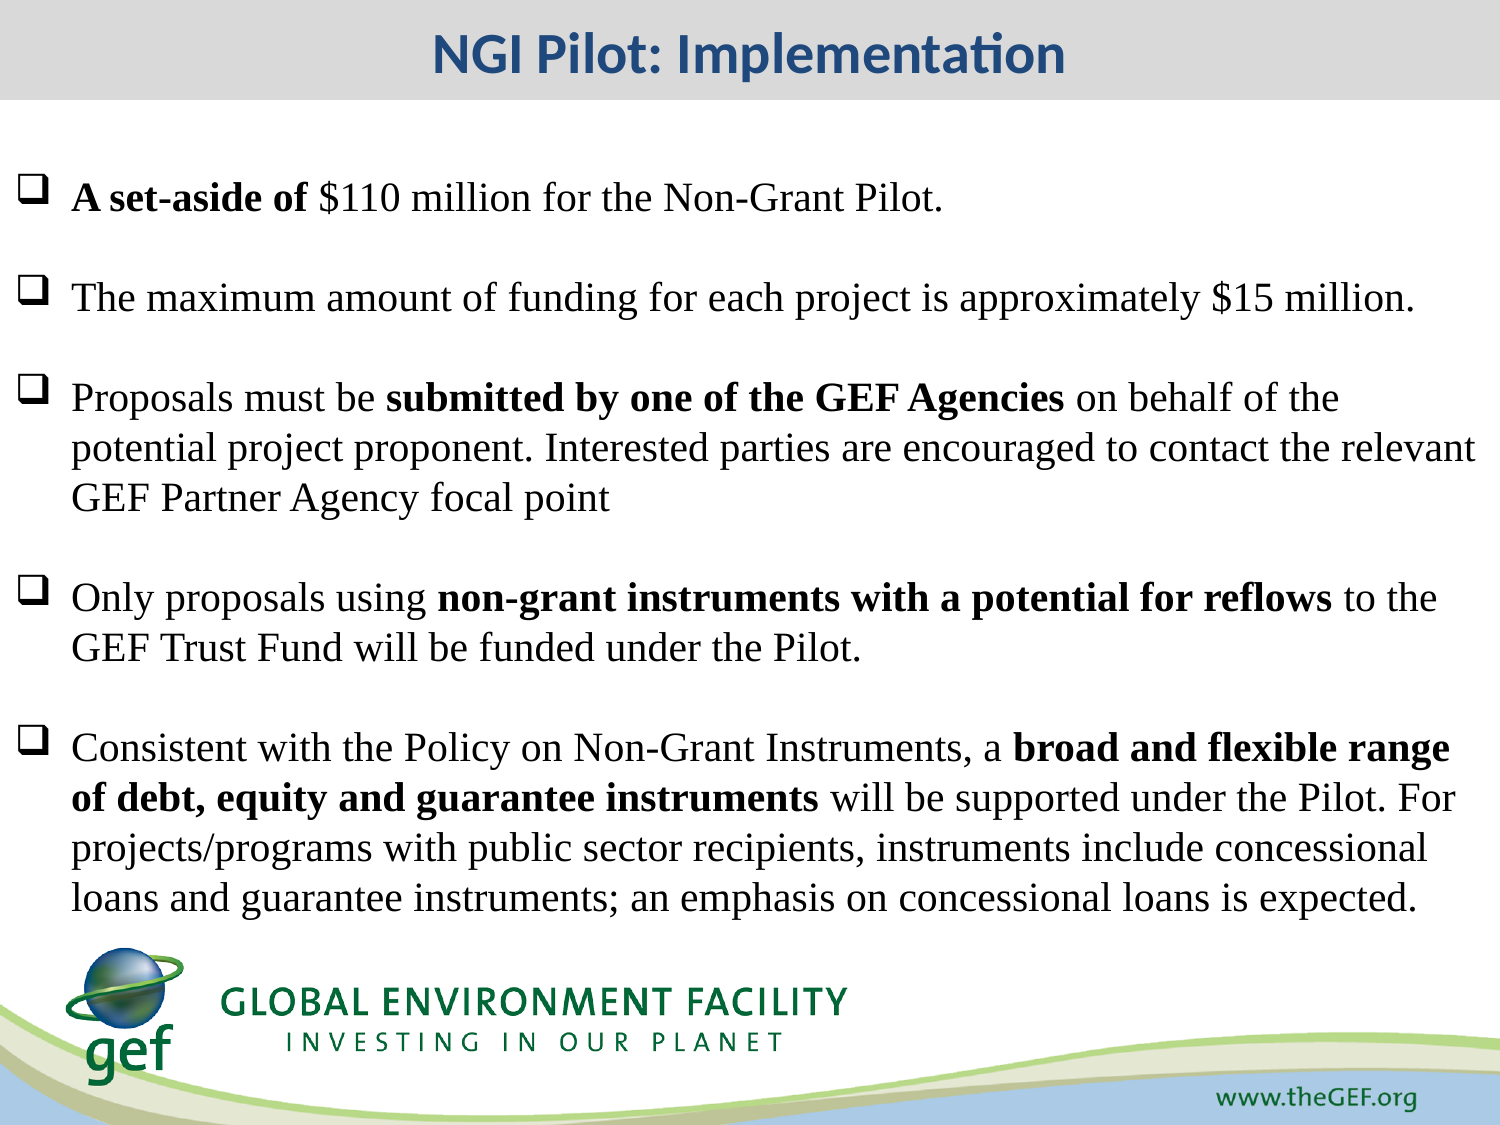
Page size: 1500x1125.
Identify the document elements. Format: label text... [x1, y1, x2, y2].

text_box A set-aside of $110 million for the Non-Grant Pilot. The maximum amount of funding for each project is approximately $15 million. Proposals must be submitted by one of the GEF Agencies on behalf of the potential project proponent. Interested parties are encouraged to contact the relevant GEF Partner Agency focal point Only proposals using non-grant instruments with a potential for reflows to the GEF Trust Fund will be funded under the Pilot. Consistent with the Policy on Non-Grant Instruments, a broad and flexible range of debt, equity and guarantee instruments will be supported under the Pilot. For projects/programs with public sector recipients, instruments include concessional loans and guarantee instruments; an emphasis on concessional loans is expected. [0, 112, 1500, 1078]
title NGI Pilot: Implementation [0, 0, 1500, 101]
picture [0, 1078, 1500, 1125]
